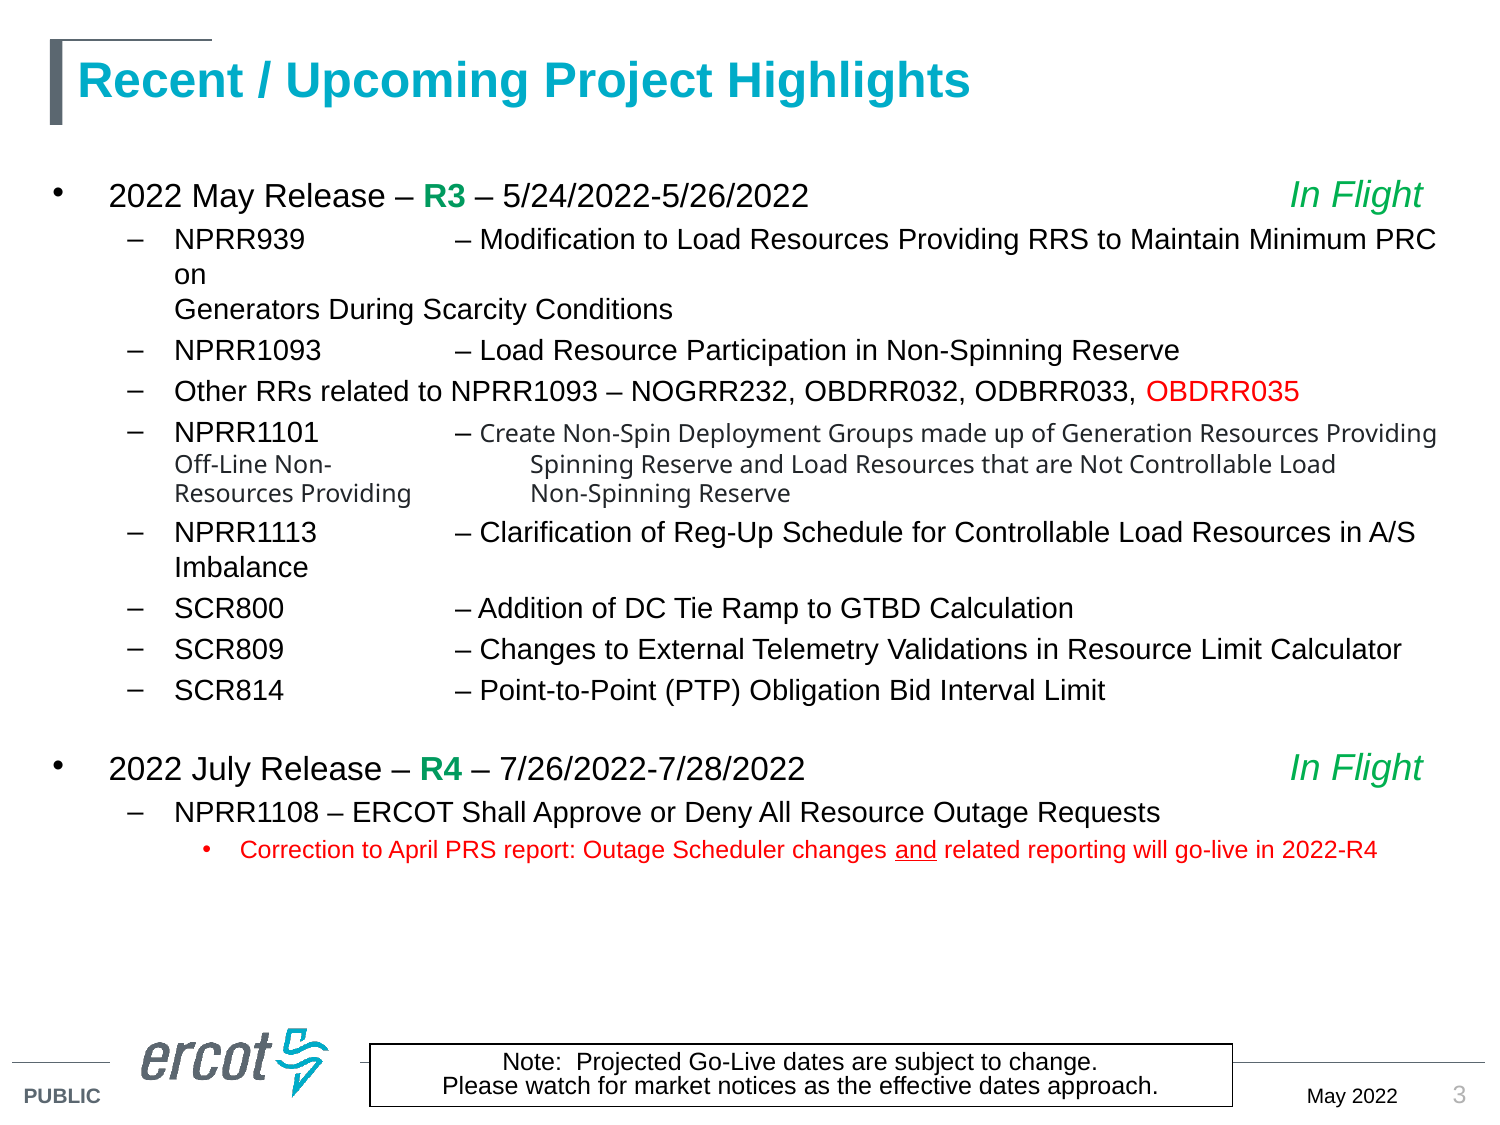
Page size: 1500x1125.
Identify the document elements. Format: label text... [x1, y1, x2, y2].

text_box Note: Projected Go-Live dates are subject to change. Please watch for market notices as the effective dates approach. [369, 1043, 1233, 1107]
picture [137, 1025, 332, 1100]
slide_number 3 [1437, 1076, 1475, 1112]
list 2022 May Release – R3 – 5/24/2022-5/26/2022 In Flight NPRR939 – Modification to Load Resources Providing RRS to Maintain Minimum PRC on Generators During Scarcity Conditions NPRR1093 – Load Resource Participation in Non-Spinning Reserve Other RRs related to NPRR1093 – NOGRR232, OBDRR032, ODBRR033, OBDRR035 NPRR1101 – Create Non-Spin Deployment Groups made up of Generation Resources Providing Off-Line Non- Spinning Reserve and Load Resources that are Not Controllable Load Resources Providing Non-Spinning Reserve NPRR1113 – Clarification of Reg-Up Schedule for Controllable Load Resources in A/S Imbalance SCR800 – Addition of DC Tie Ramp to GTBD Calculation SCR809 – Changes to External Telemetry Validations in Resource Limit Calculator SCR814 – Point-to-Point (PTP) Obligation Bid Interval Limit 2022 July Release – R4 – 7/26/2022-7/28/2022 In Flight NPRR1108 – ERCOT Shall Approve or Deny All Resource Outage Requests Correction to April PRS report: Outage Scheduler changes and related reporting will go-live in 2022-R4 [37, 162, 1463, 1025]
title Recent / Upcoming Project Highlights [62, 39, 1063, 125]
